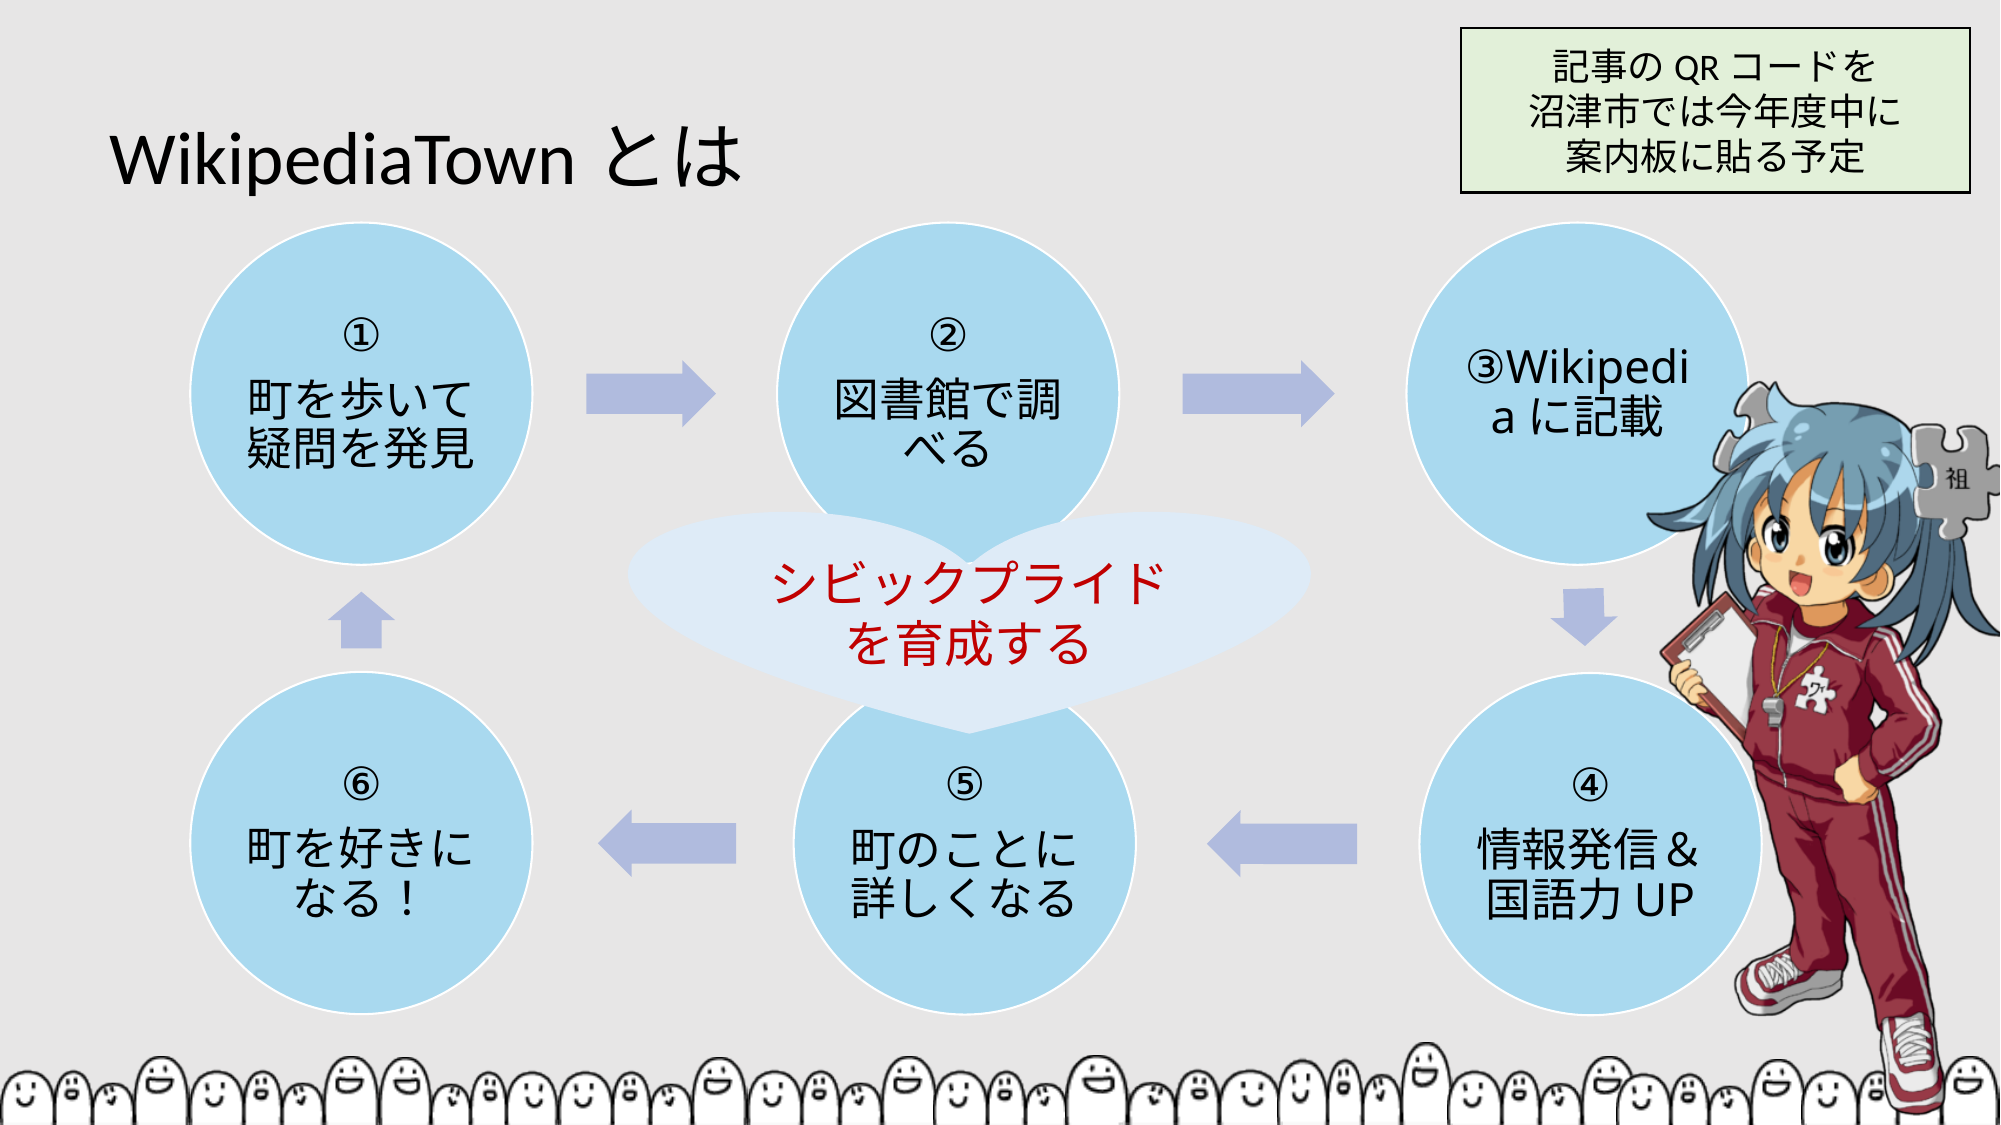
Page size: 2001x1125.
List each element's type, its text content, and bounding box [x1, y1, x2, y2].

picture [0, 374, 2000, 1125]
text_box 記事のQRコードを 沼津市では今年度中に 案内板に貼る予定 [1460, 27, 1971, 194]
title WikipediaTownとは [68, 97, 1932, 223]
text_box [100, 222, 1797, 1021]
